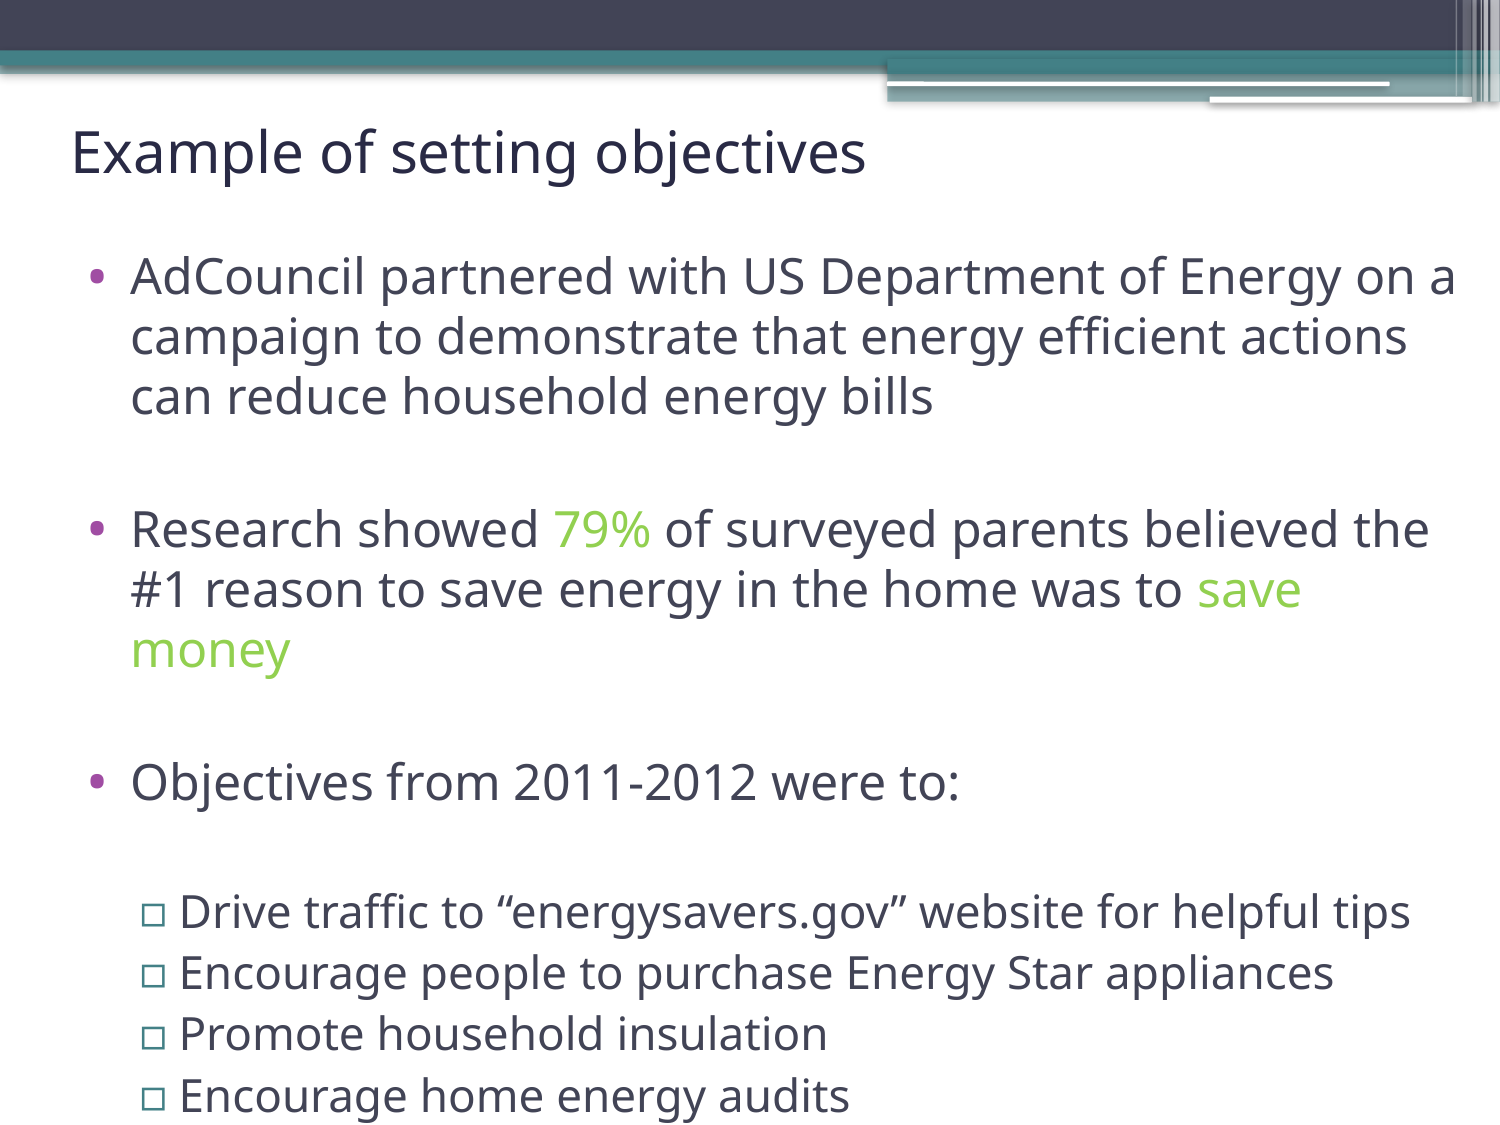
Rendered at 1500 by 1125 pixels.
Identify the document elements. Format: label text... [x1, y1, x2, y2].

title Example of setting objectives [55, 62, 1500, 238]
list AdCouncil partnered with US Department of Energy on a campaign to demonstrate that energy efficient actions can reduce household energy bills Research showed 79% of surveyed parents believed the #1 reason to save energy in the home was to save money Objectives from 2011-2012 were to: Drive traffic to “energysavers.gov” website for helpful tips Encourage people to purchase Energy Star appliances Promote household insulation Encourage home energy audits [55, 237, 1481, 947]
